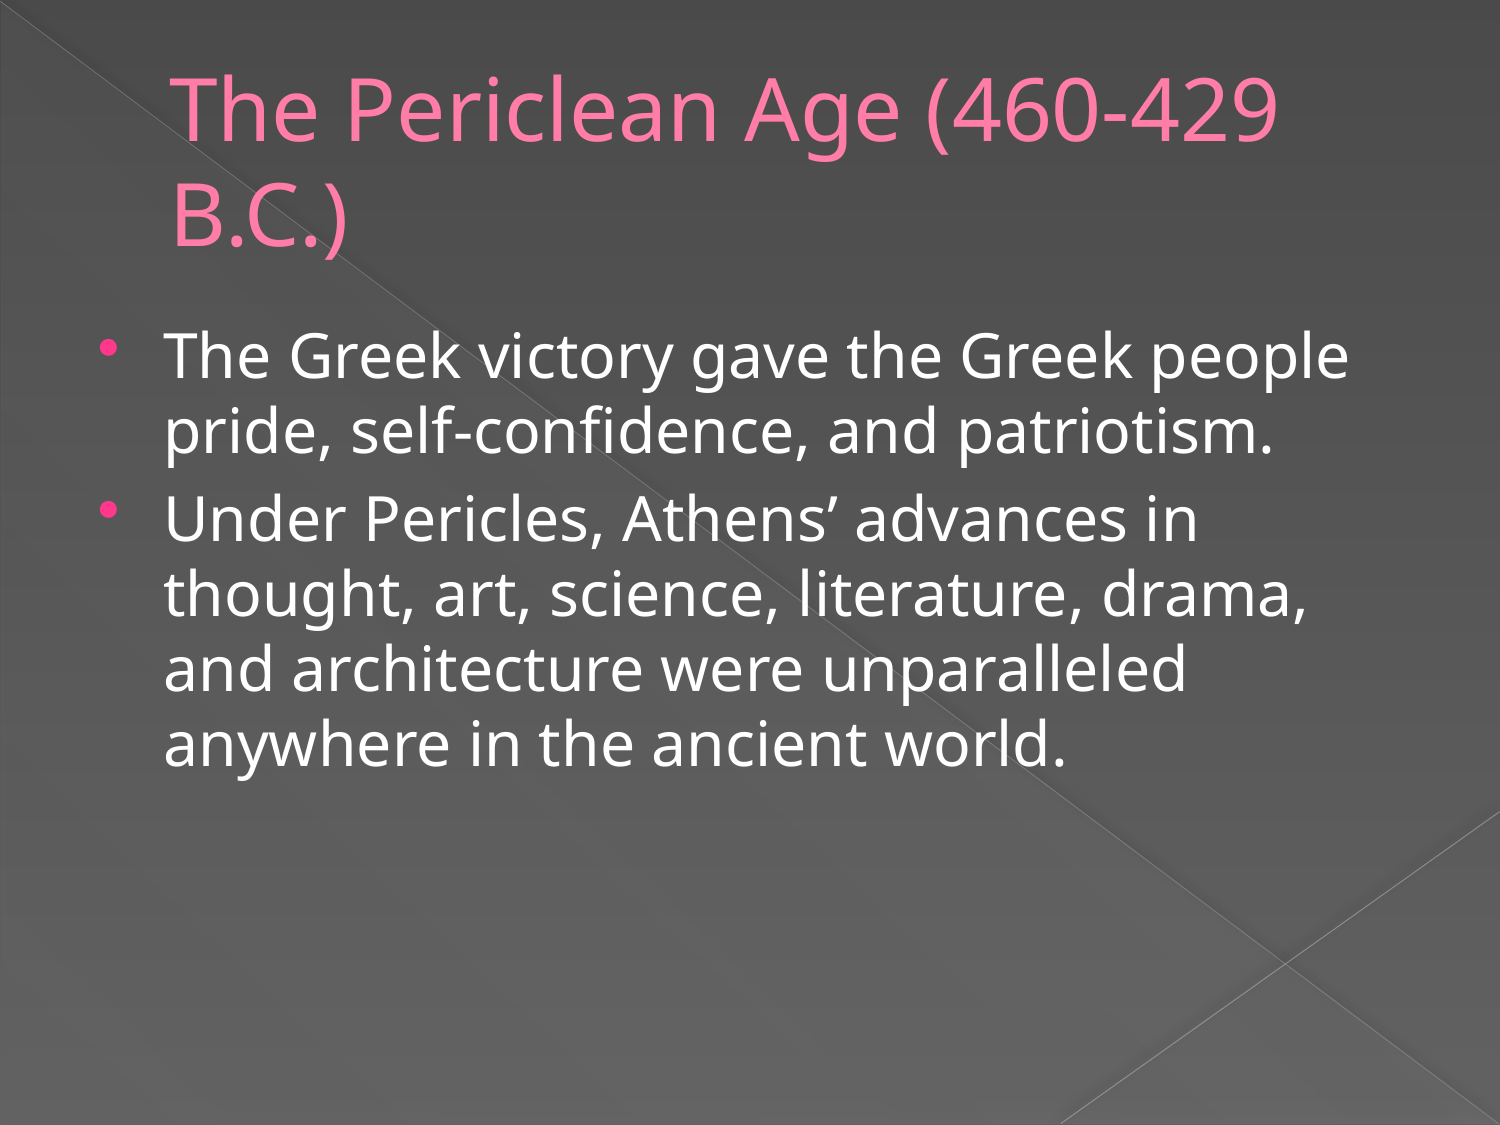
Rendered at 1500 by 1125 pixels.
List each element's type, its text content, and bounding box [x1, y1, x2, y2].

title The Periclean Age (460-429 B.C.) [75, 43, 1425, 274]
list The Greek victory gave the Greek people pride, self-confidence, and patriotism. Under Pericles, Athens’ advances in thought, art, science, literature, drama, and architecture were unparalleled anywhere in the ancient world. [75, 308, 1425, 1059]
